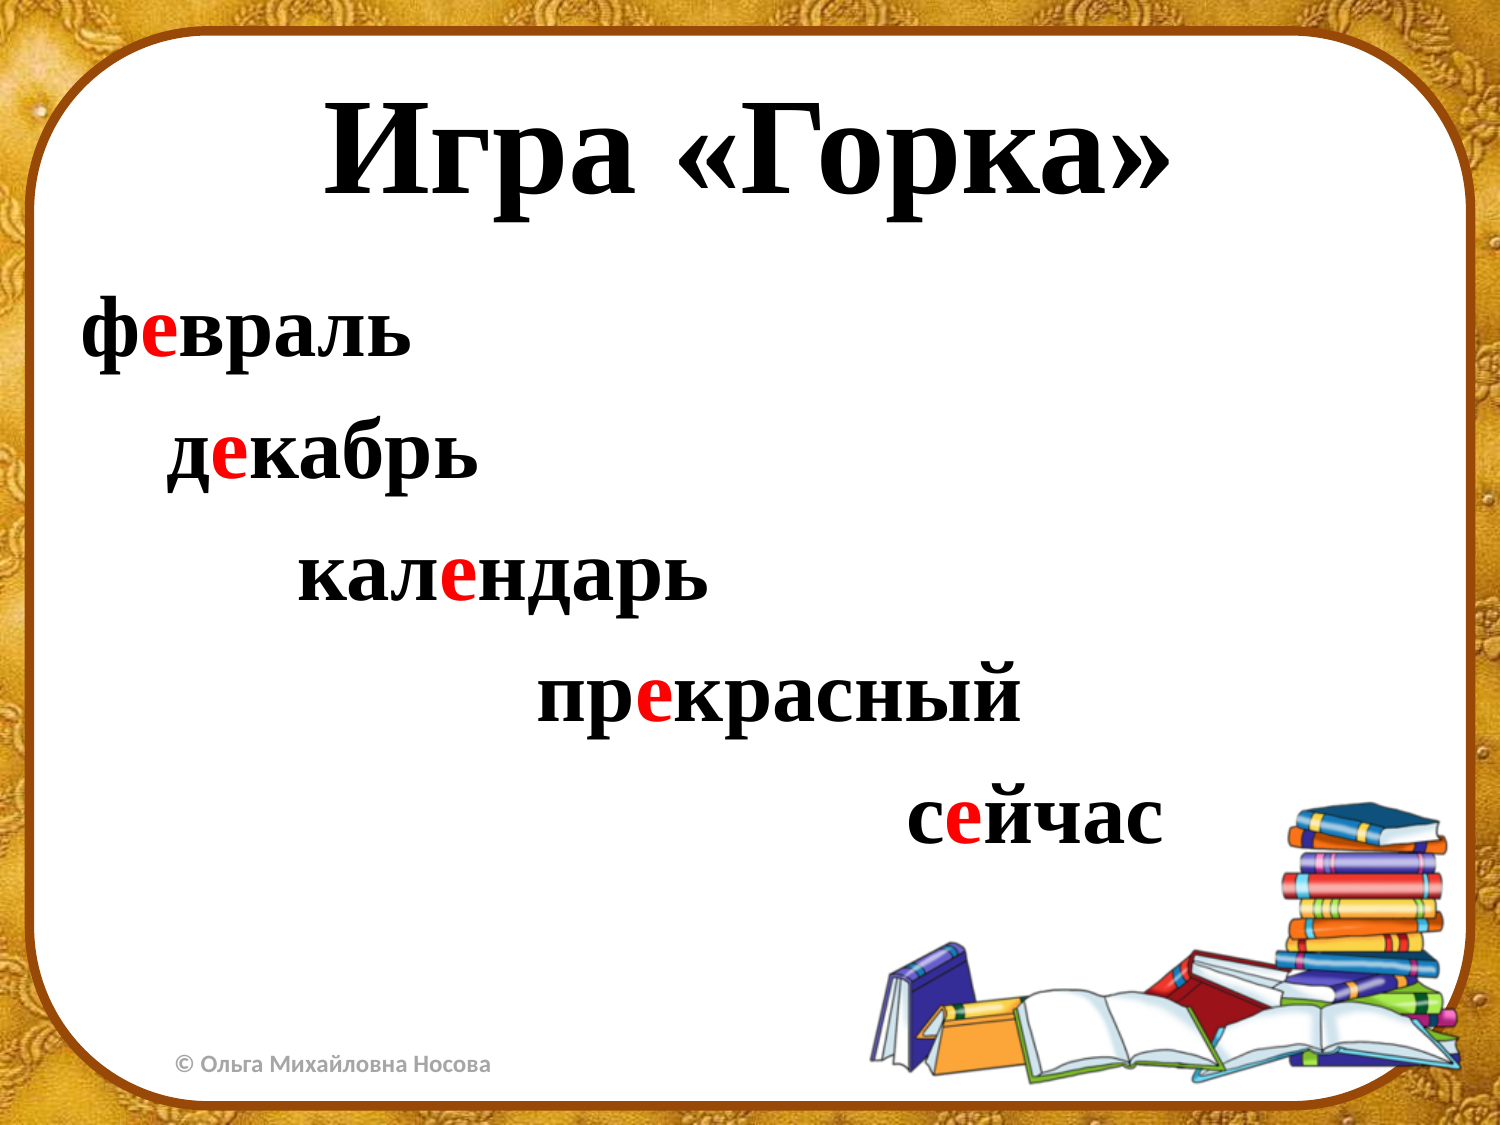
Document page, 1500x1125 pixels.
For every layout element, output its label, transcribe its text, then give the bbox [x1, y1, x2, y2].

list февраль декабрь календарь прекрасный сейчас [64, 262, 1425, 870]
title Игра «Горка» [75, 45, 1425, 233]
picture [0, 0, 1500, 1125]
